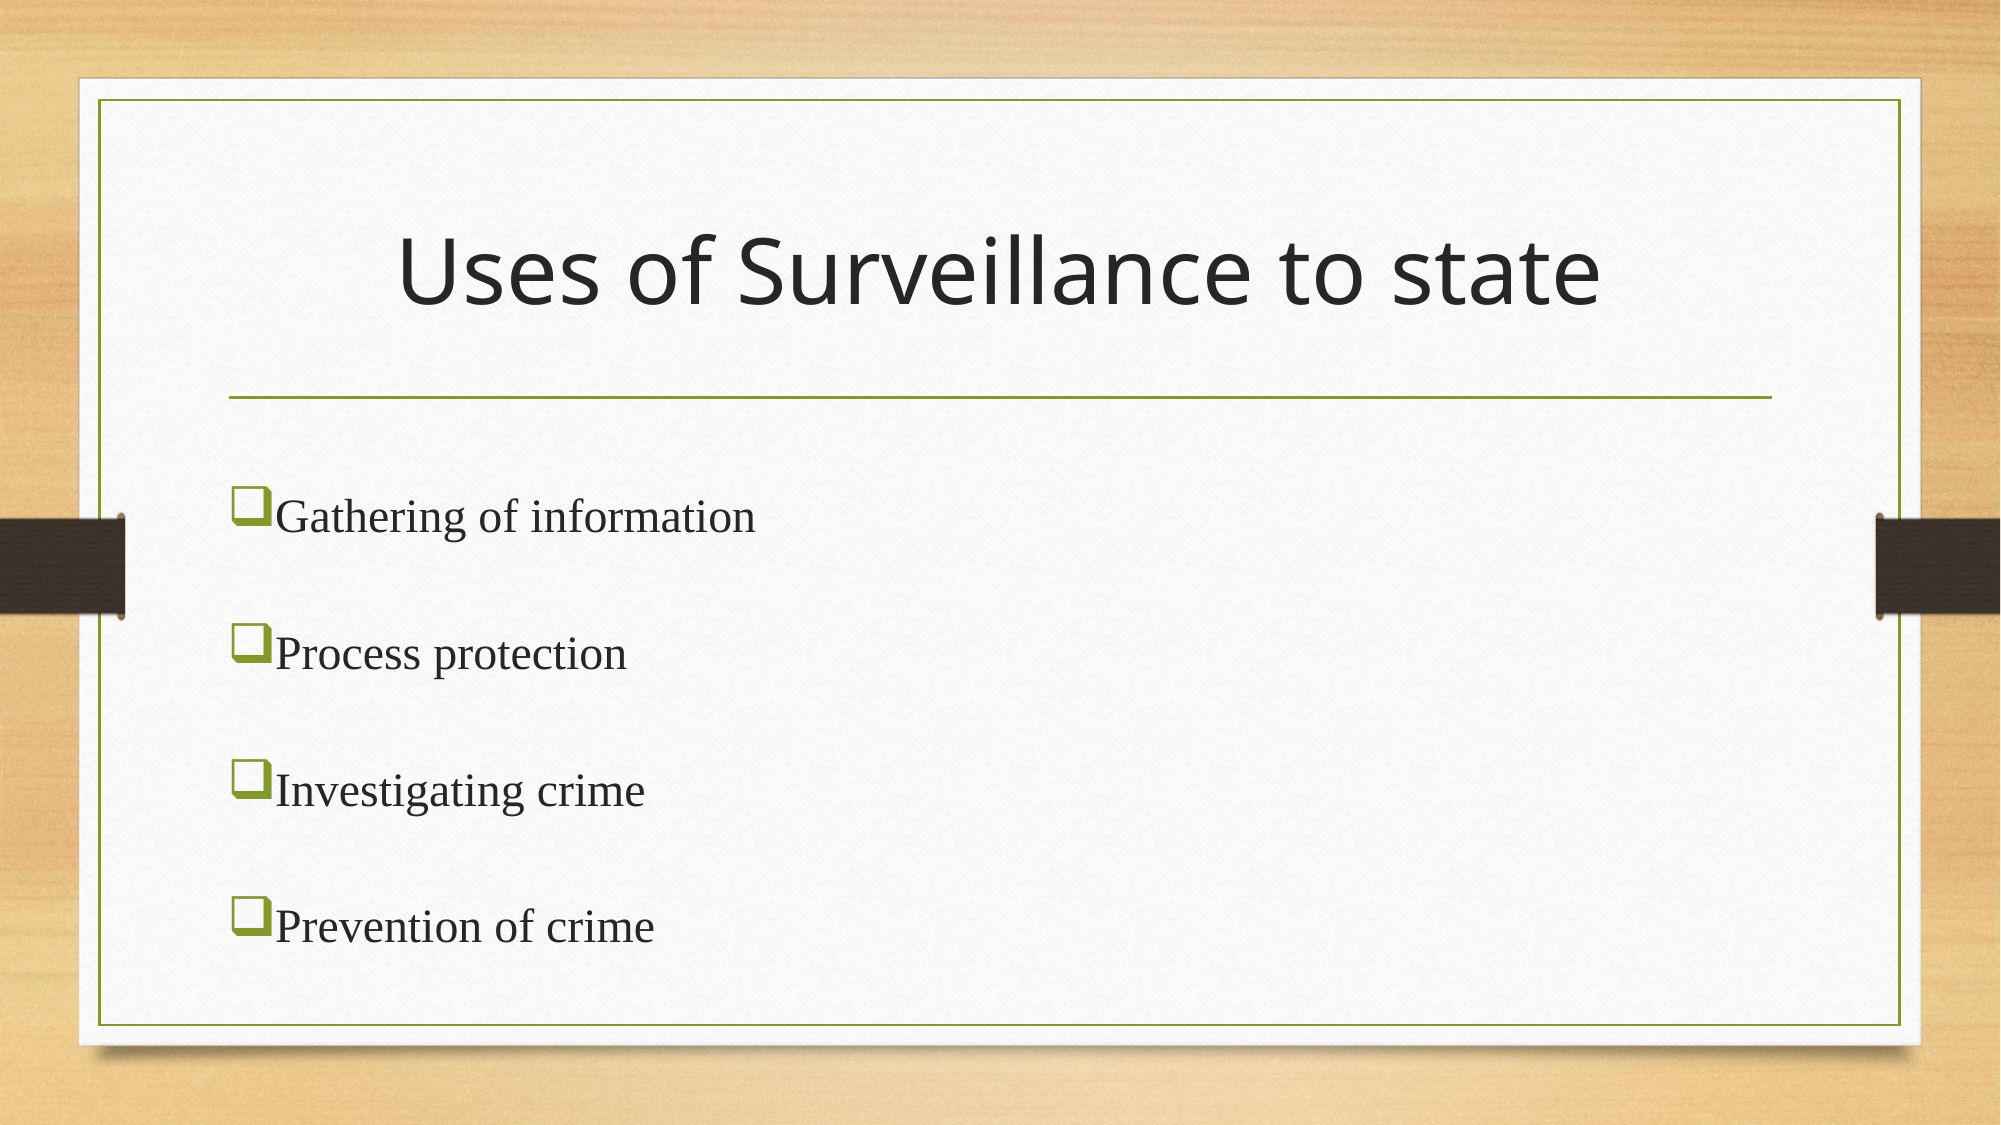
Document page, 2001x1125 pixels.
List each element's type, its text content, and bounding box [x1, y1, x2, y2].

picture [0, 0, 2001, 1125]
title Uses of Surveillance to state [212, 161, 1788, 375]
list Gathering of information Process protection Investigating crime Prevention of crime [212, 419, 1788, 964]
